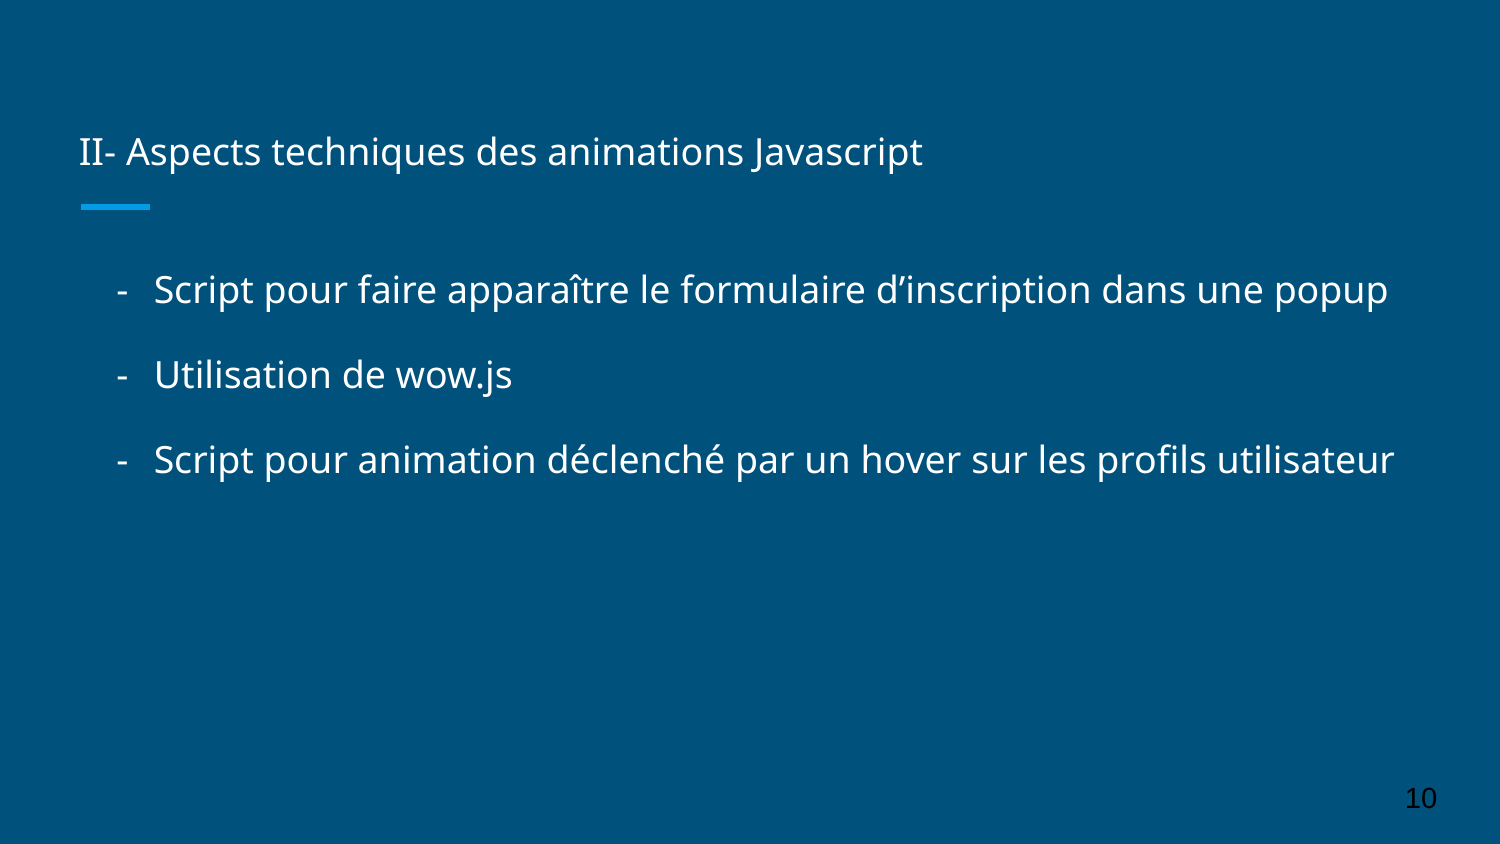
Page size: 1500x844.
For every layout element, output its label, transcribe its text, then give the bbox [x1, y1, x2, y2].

list Script pour faire apparaître le formulaire d’inscription dans une popup Utilisation de wow.js Script pour animation déclenché par un hover sur les profils utilisateur [63, 244, 1437, 750]
title II- Aspects techniques des animations Javascript [63, 75, 1437, 188]
slide_number ‹#› [1389, 764, 1480, 830]
